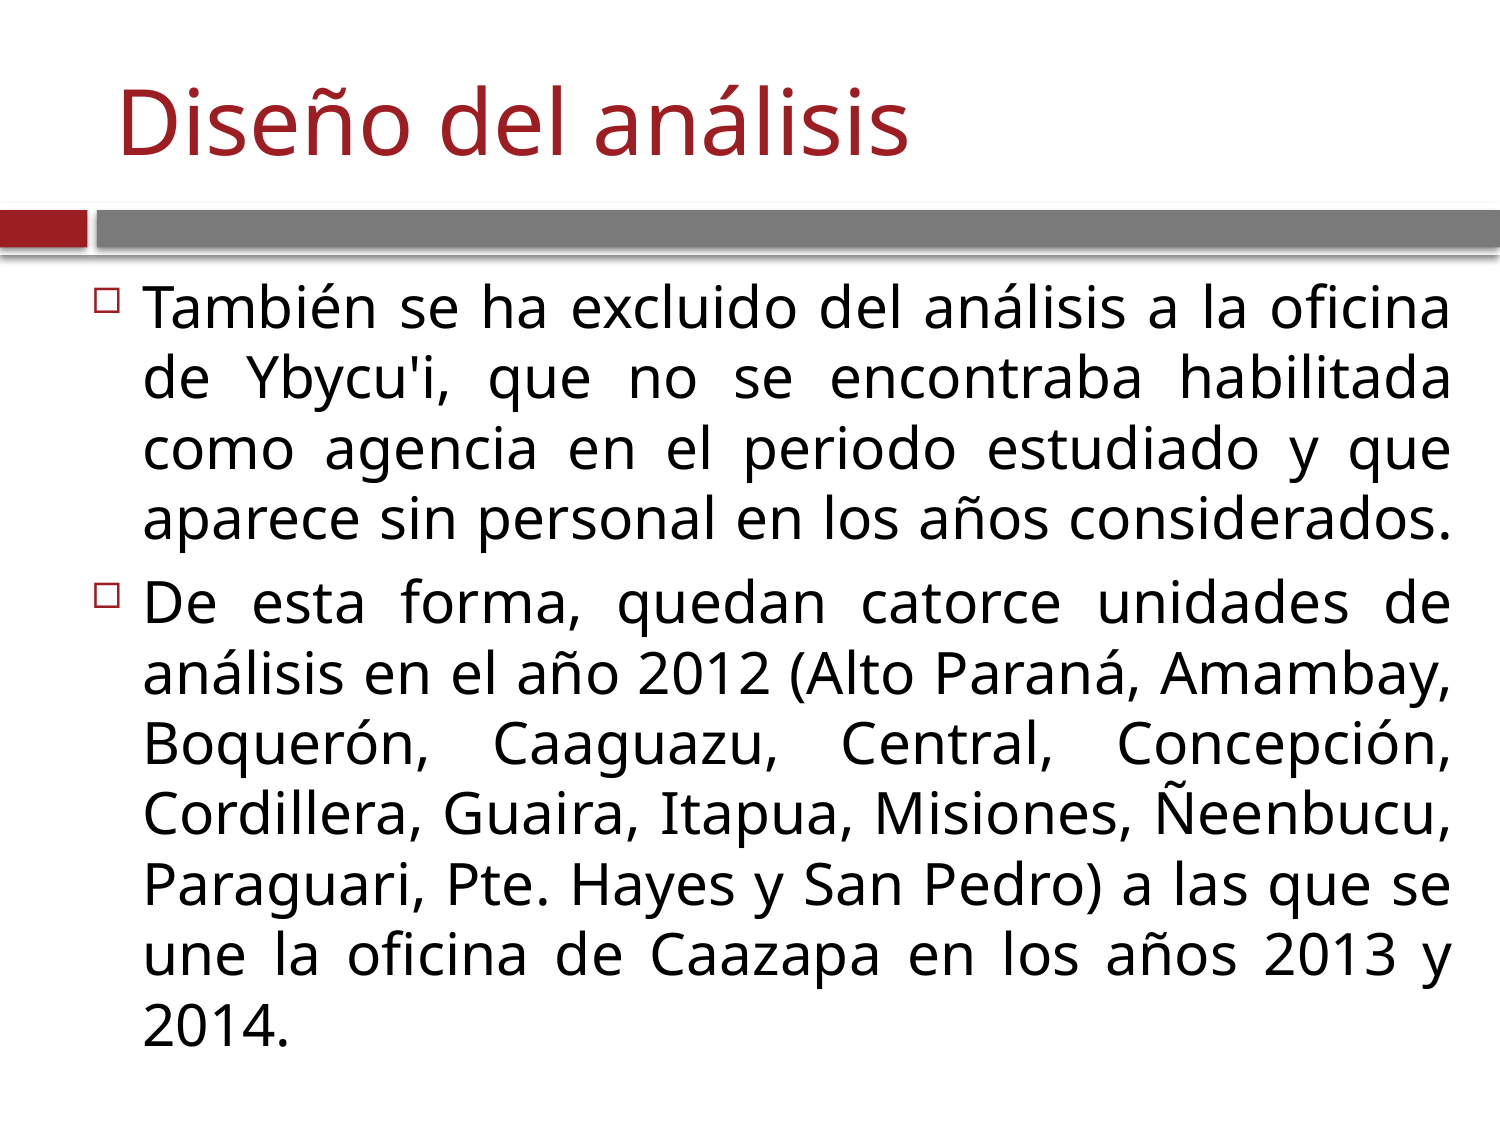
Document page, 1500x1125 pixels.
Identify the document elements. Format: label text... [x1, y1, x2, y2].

title Diseño del análisis [100, 37, 1438, 200]
list También se ha excluido del análisis a la oficina de Ybycu'i, que no se encontraba habilitada como agencia en el periodo estudiado y que aparece sin personal en los años considerados. De esta forma, quedan catorce unidades de análisis en el año 2012 (Alto Paraná, Amambay, Boquerón, Caaguazu, Central, Concepción, Cordillera, Guaira, Itapua, Misiones, Ñeenbucu, Paraguari, Pte. Hayes y San Pedro) a las que se une la oficina de Caazapa en los años 2013 y 2014. [76, 262, 1471, 1125]
